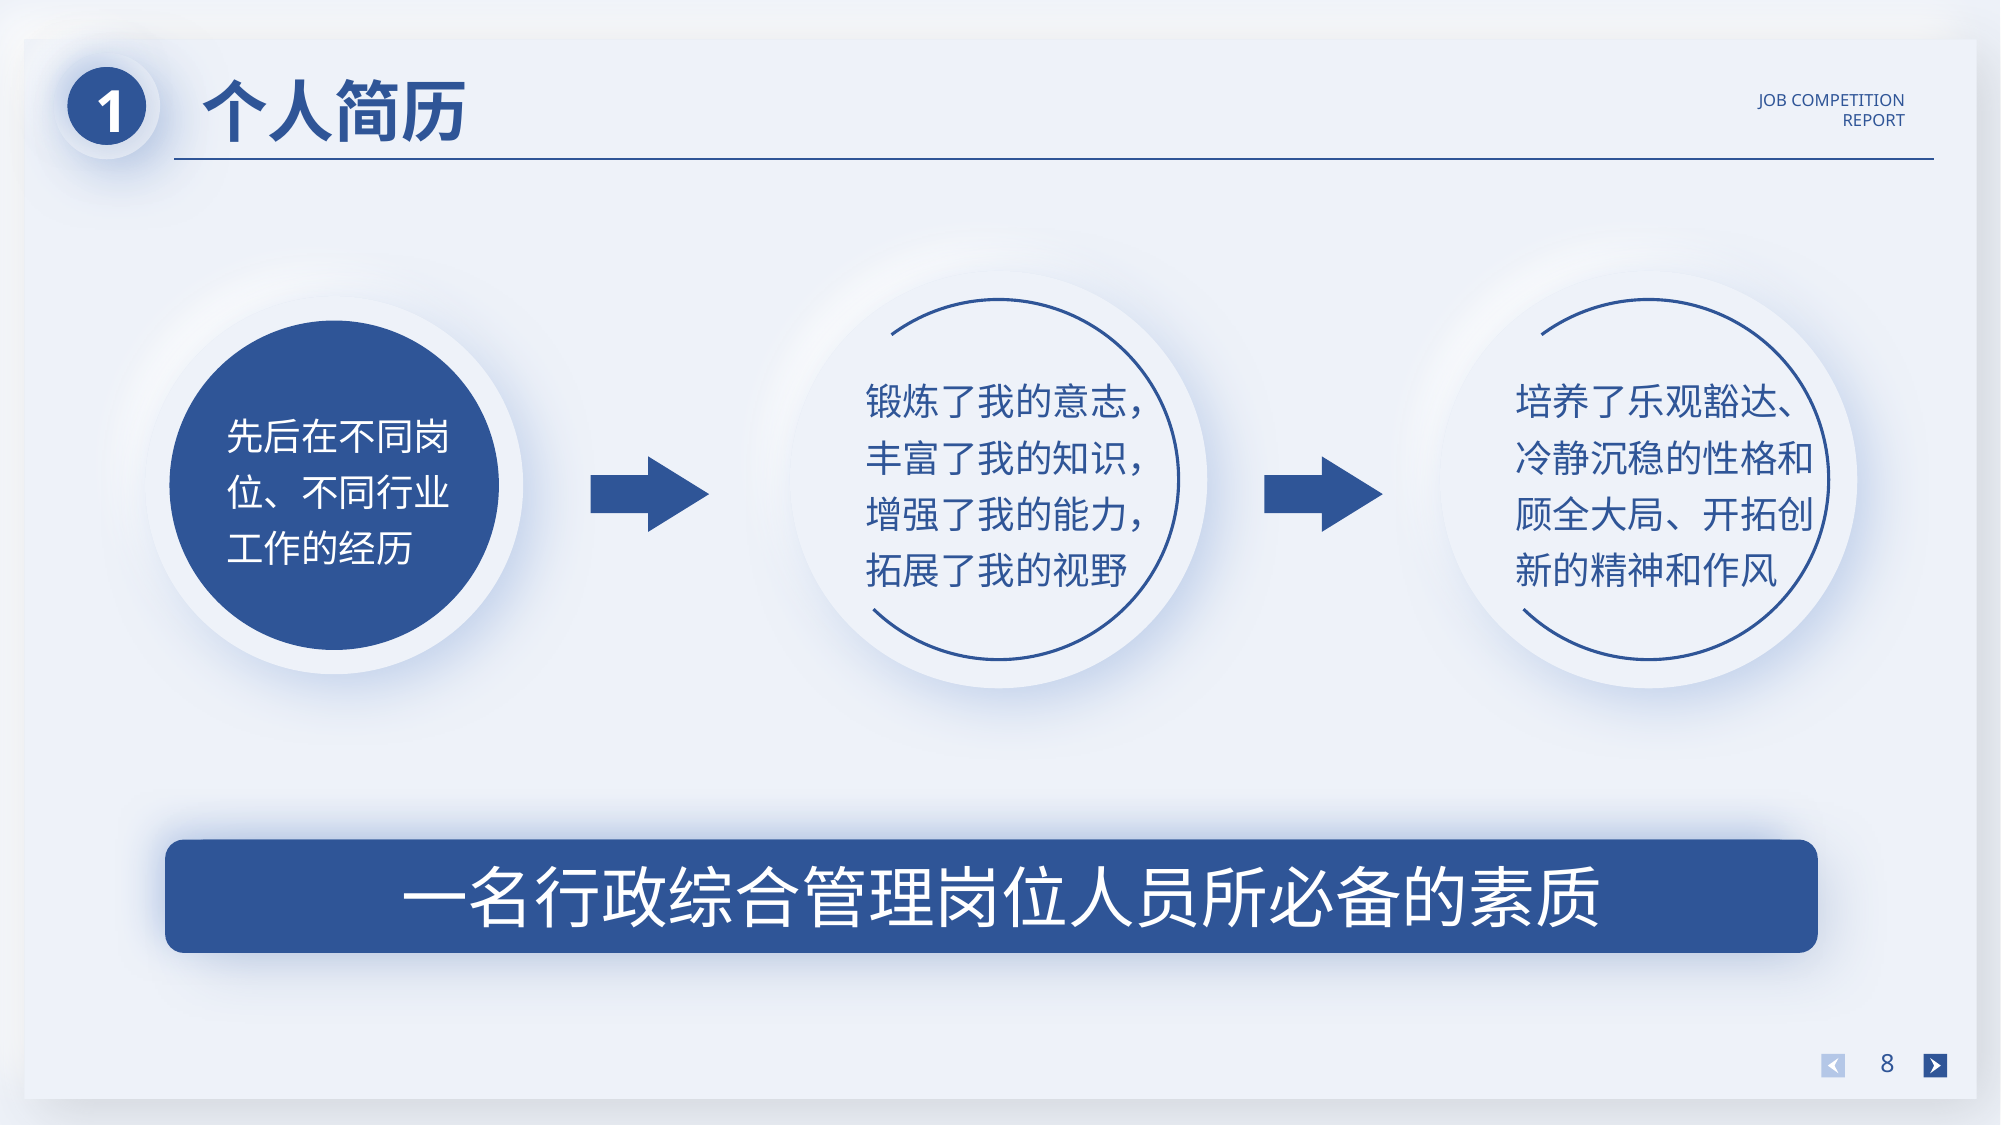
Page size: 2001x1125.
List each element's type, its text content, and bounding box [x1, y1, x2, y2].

text_box [1263, 454, 1385, 534]
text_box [1439, 270, 1858, 689]
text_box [789, 270, 1208, 689]
text_box JOB COMPETITION REPORT [1719, 82, 1920, 137]
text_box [53, 52, 161, 160]
text_box [589, 454, 712, 534]
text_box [165, 839, 1818, 953]
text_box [145, 296, 524, 675]
text_box 个人简历 [186, 62, 539, 157]
